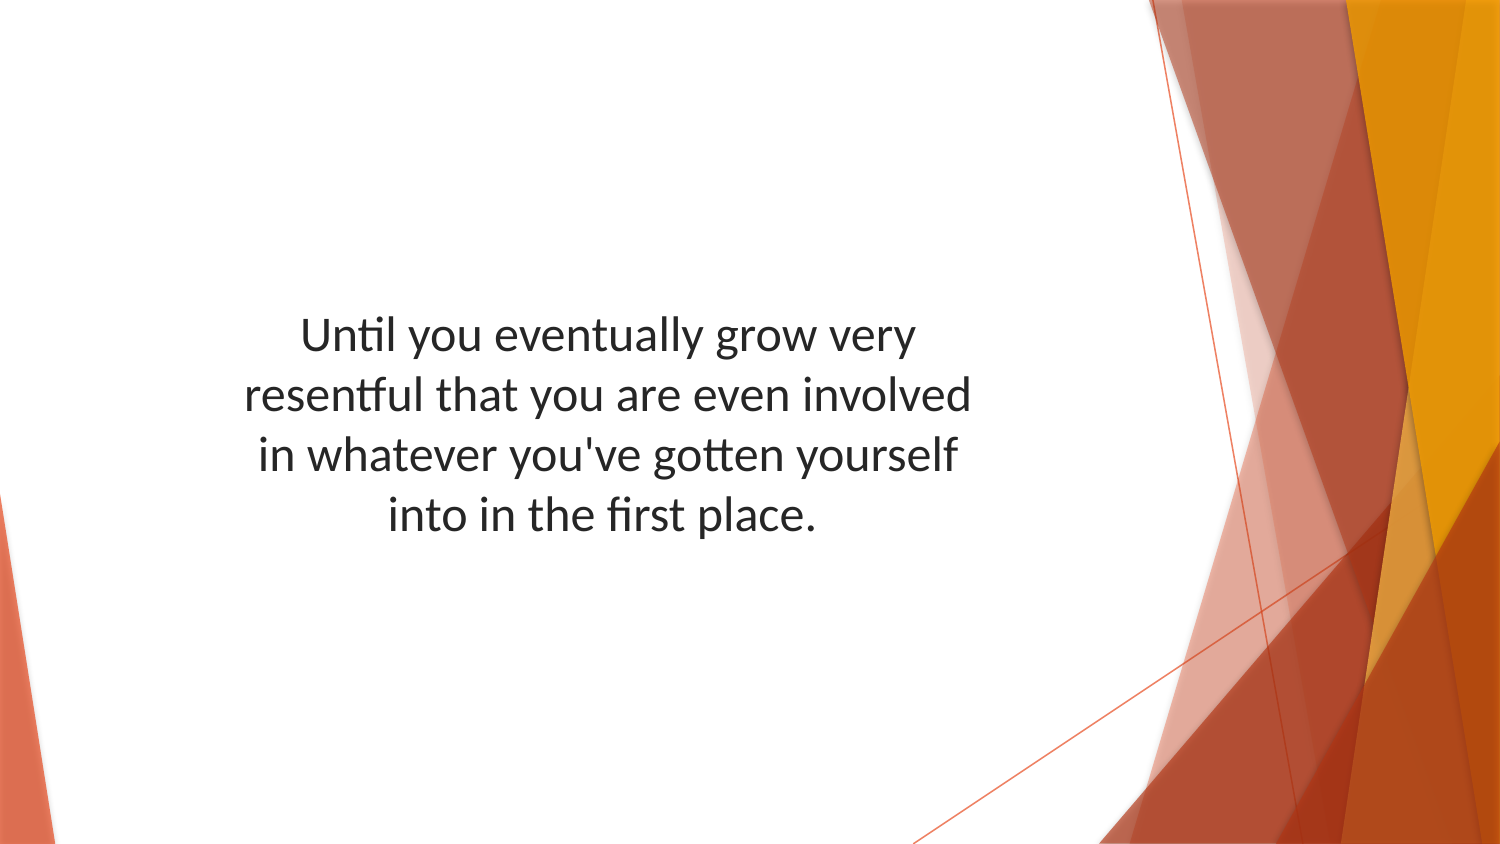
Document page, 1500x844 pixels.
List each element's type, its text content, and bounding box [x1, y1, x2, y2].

list Until you eventually grow very resentful that you are even involved in whatever you've gotten yourself into in the first place. [218, 114, 998, 729]
